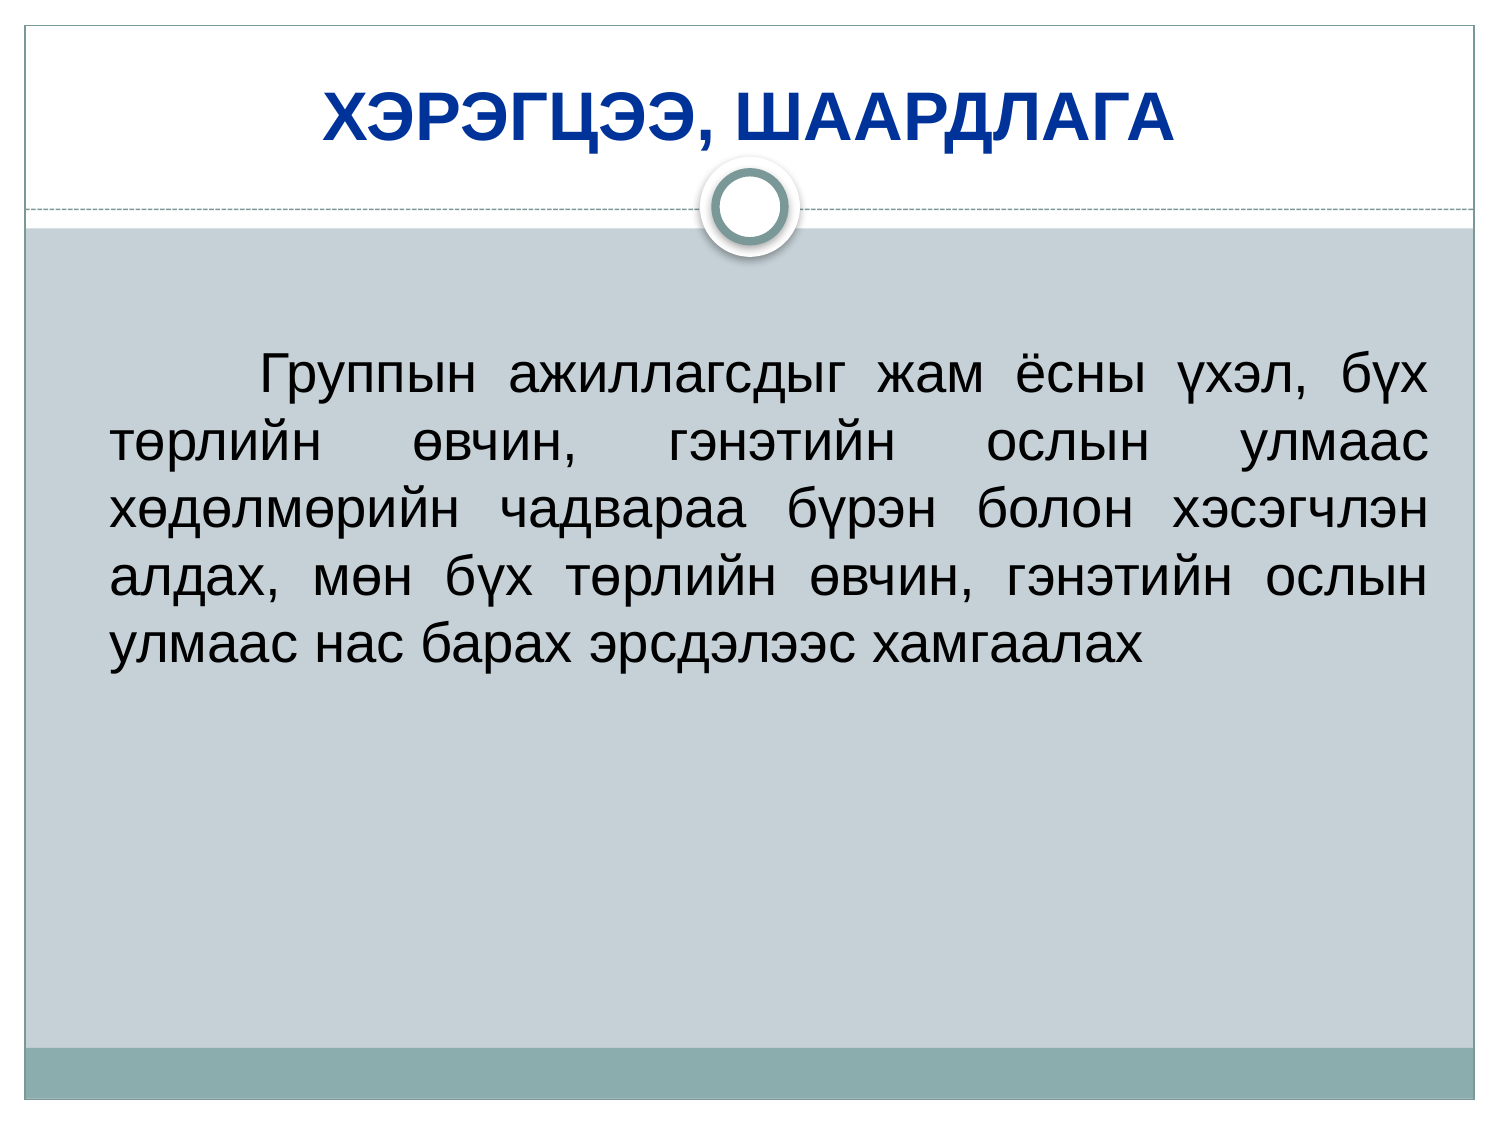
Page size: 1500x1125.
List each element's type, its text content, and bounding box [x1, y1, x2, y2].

title ХЭРЭГЦЭЭ, ШААРДЛАГА [49, 37, 1450, 162]
list Группын ажиллагсдыг жам ёсны үхэл, бүх төрлийн өвчин, гэнэтийн ослын улмаас хөдөлмөрийн чадвараа бүрэн болон хэсэгчлэн алдах, мөн бүх төрлийн өвчин, гэнэтийн ослын улмаас нас барах эрсдэлээс хамгаалах [49, 250, 1445, 1001]
